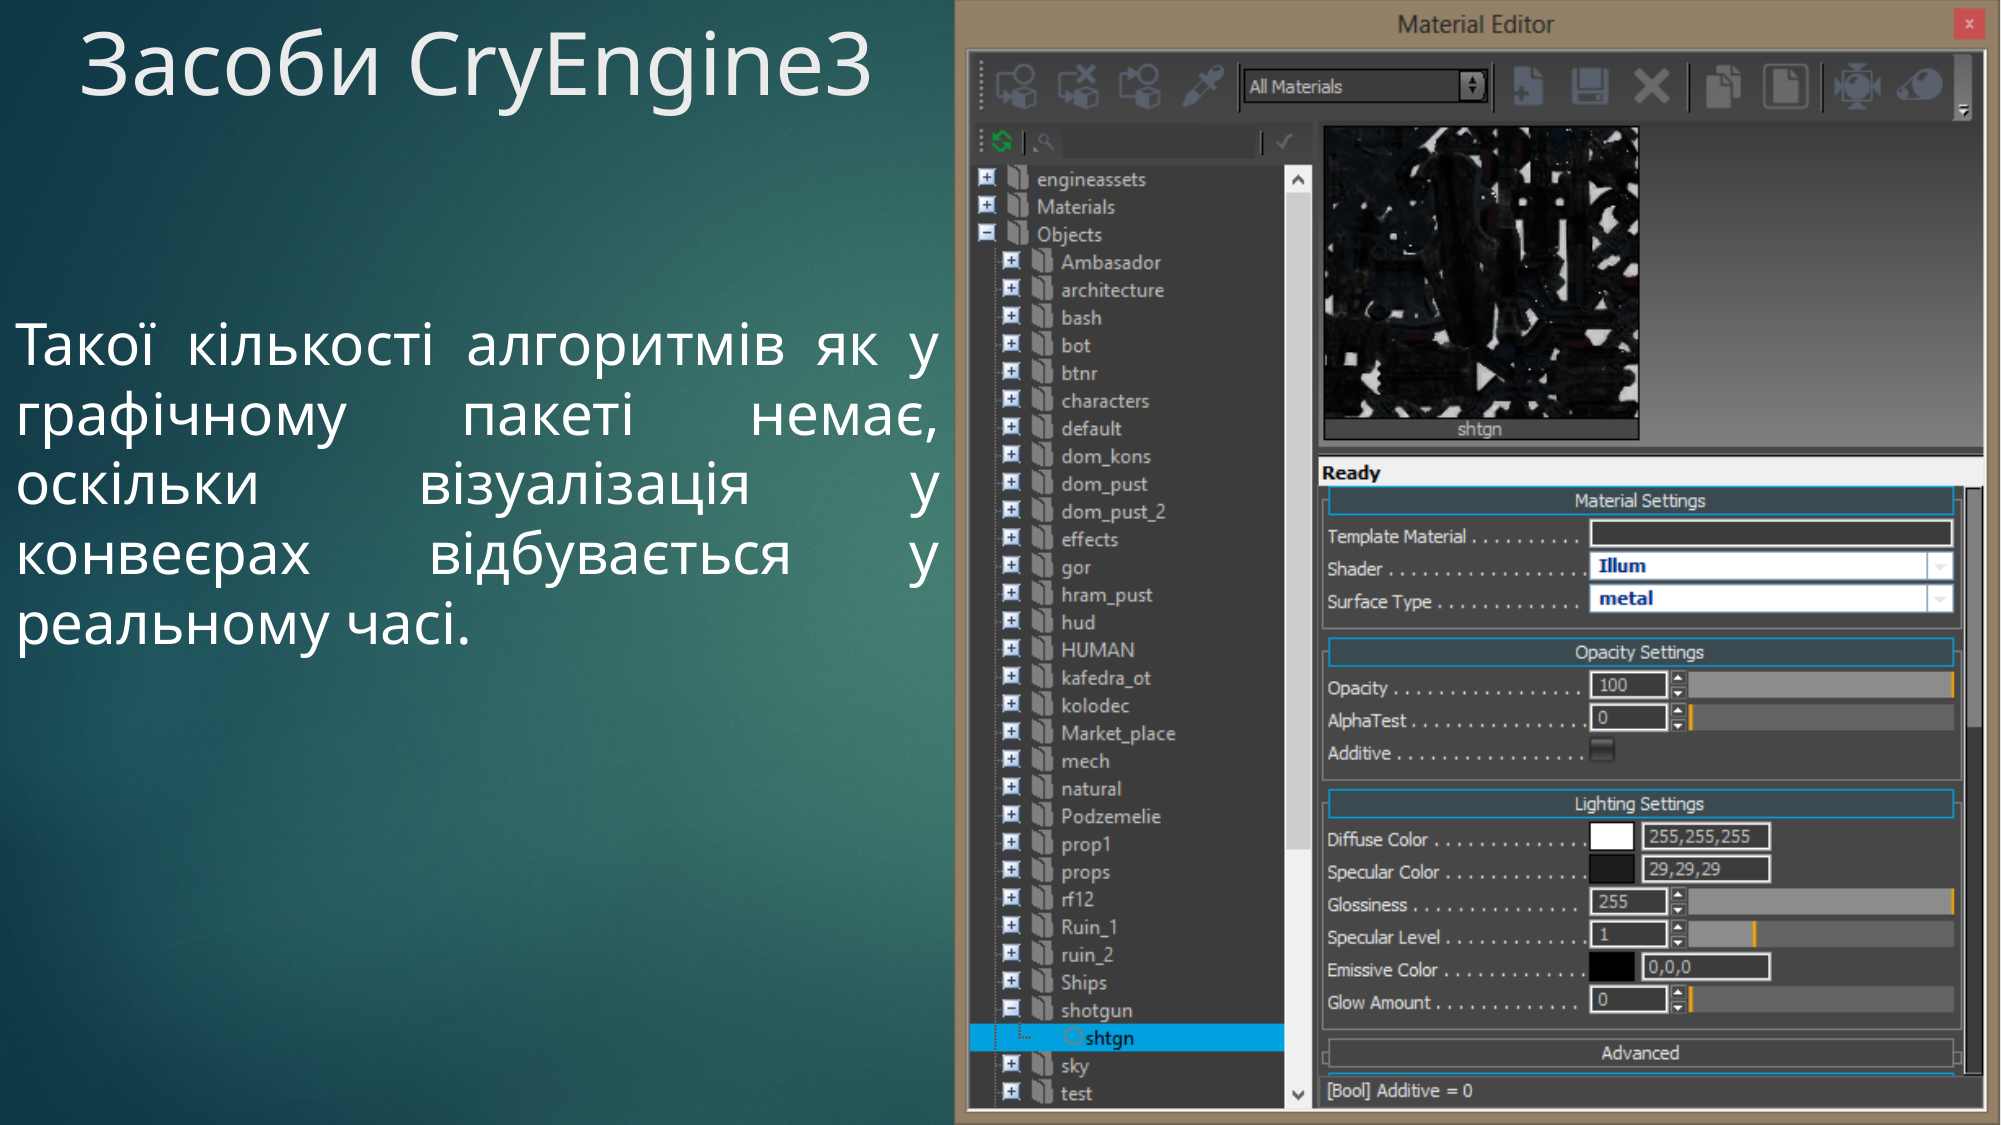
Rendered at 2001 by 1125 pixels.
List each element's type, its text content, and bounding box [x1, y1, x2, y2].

list Такої кількості алгоритмів як у графічному пакеті немає, оскільки візуалізація у конвеєрах відбувається у реальному часі. [0, 299, 948, 1125]
picture [954, 0, 2000, 1125]
title Засоби CryEngine3 [0, 0, 952, 218]
